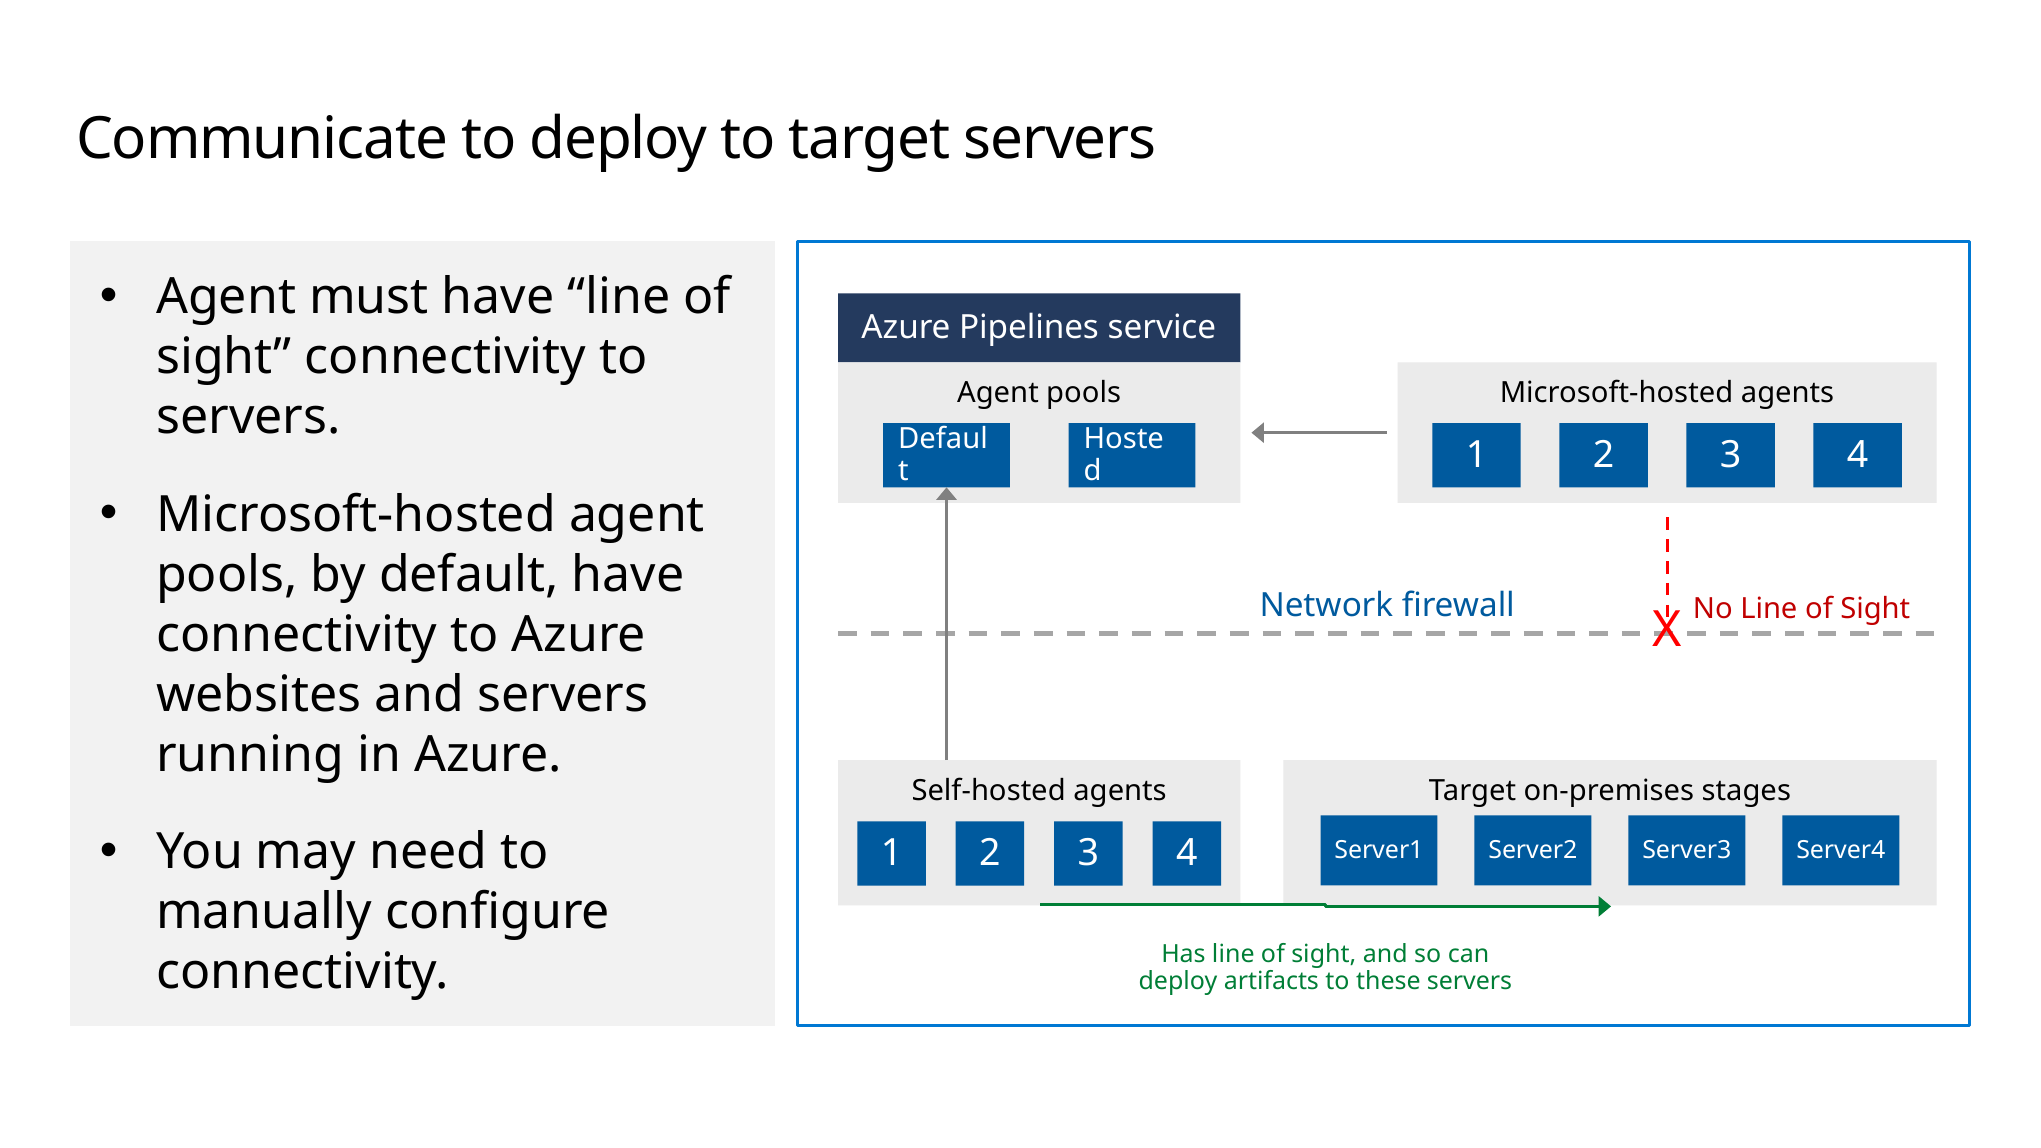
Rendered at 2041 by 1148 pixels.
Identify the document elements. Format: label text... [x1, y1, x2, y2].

text_box Agent must have “line of sight” connectivity to servers. Microsoft-hosted agent pools, by default, have connectivity to Azure websites and servers running in Azure. You may need to manually configure connectivity. [70, 241, 775, 1026]
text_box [837, 293, 1937, 996]
text_box [797, 241, 1971, 1026]
title Communicate to deploy to target servers [76, 103, 1969, 172]
